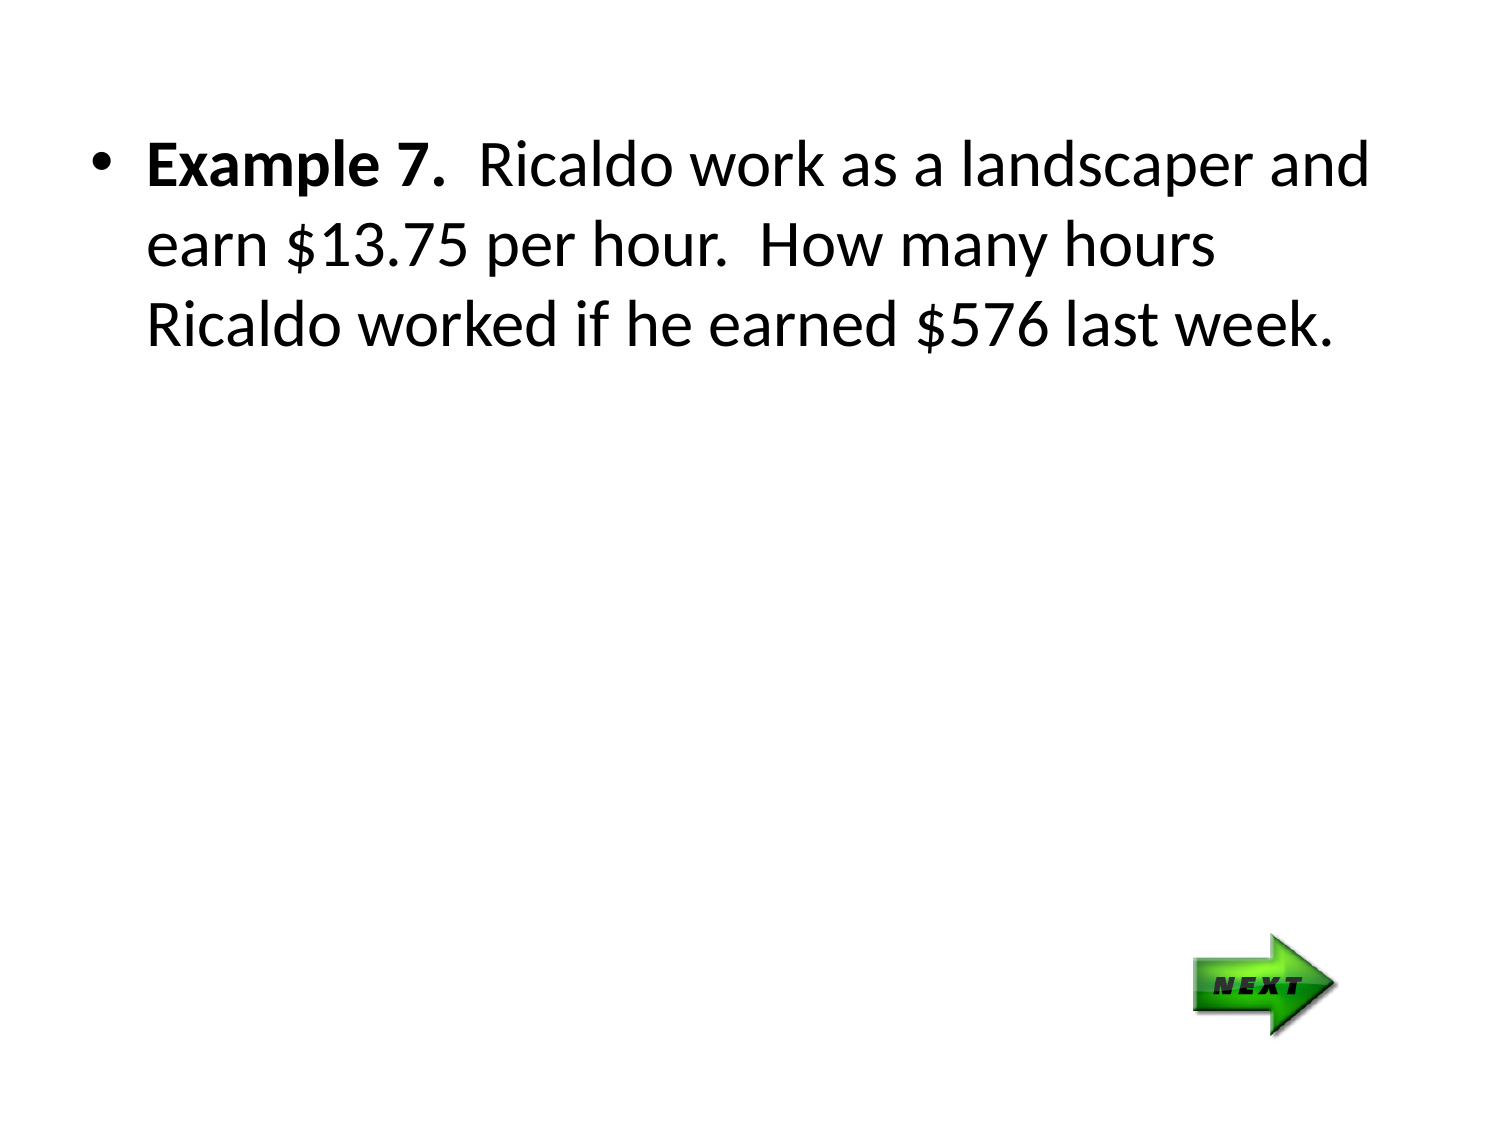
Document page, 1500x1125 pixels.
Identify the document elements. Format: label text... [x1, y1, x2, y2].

list Example 7. Ricaldo work as a landscaper and earn $13.75 per hour. How many hours Ricaldo worked if he earned $576 last week. [75, 112, 1425, 1005]
picture [1187, 912, 1340, 1065]
